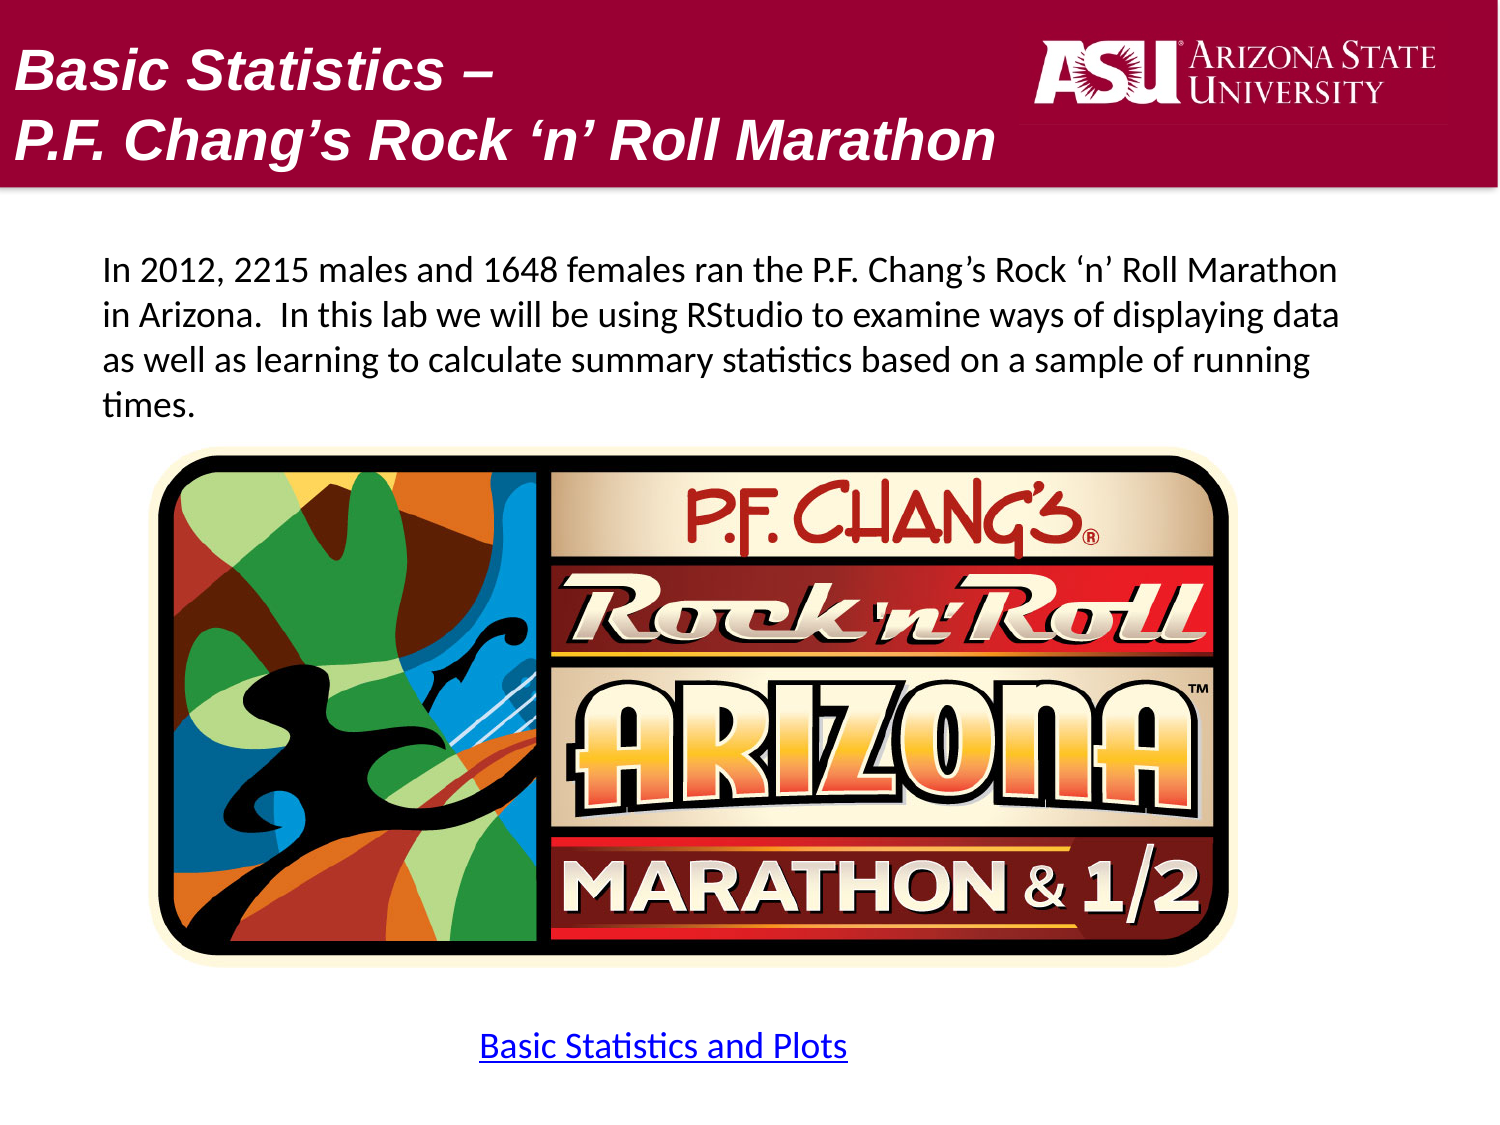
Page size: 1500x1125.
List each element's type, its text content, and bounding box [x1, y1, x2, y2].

text_box Basic Statistics and Plots [464, 1021, 864, 1074]
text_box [0, 0, 1498, 188]
picture [1018, 21, 1448, 126]
text_box In 2012, 2215 males and 1648 females ran the P.F. Chang’s Rock ‘n’ Roll Marathon in Arizona. In this lab we will be using RStudio to examine ways of displaying data as well as learning to calculate summary statistics based on a sample of running times. [87, 237, 1388, 433]
picture [122, 425, 1238, 1014]
